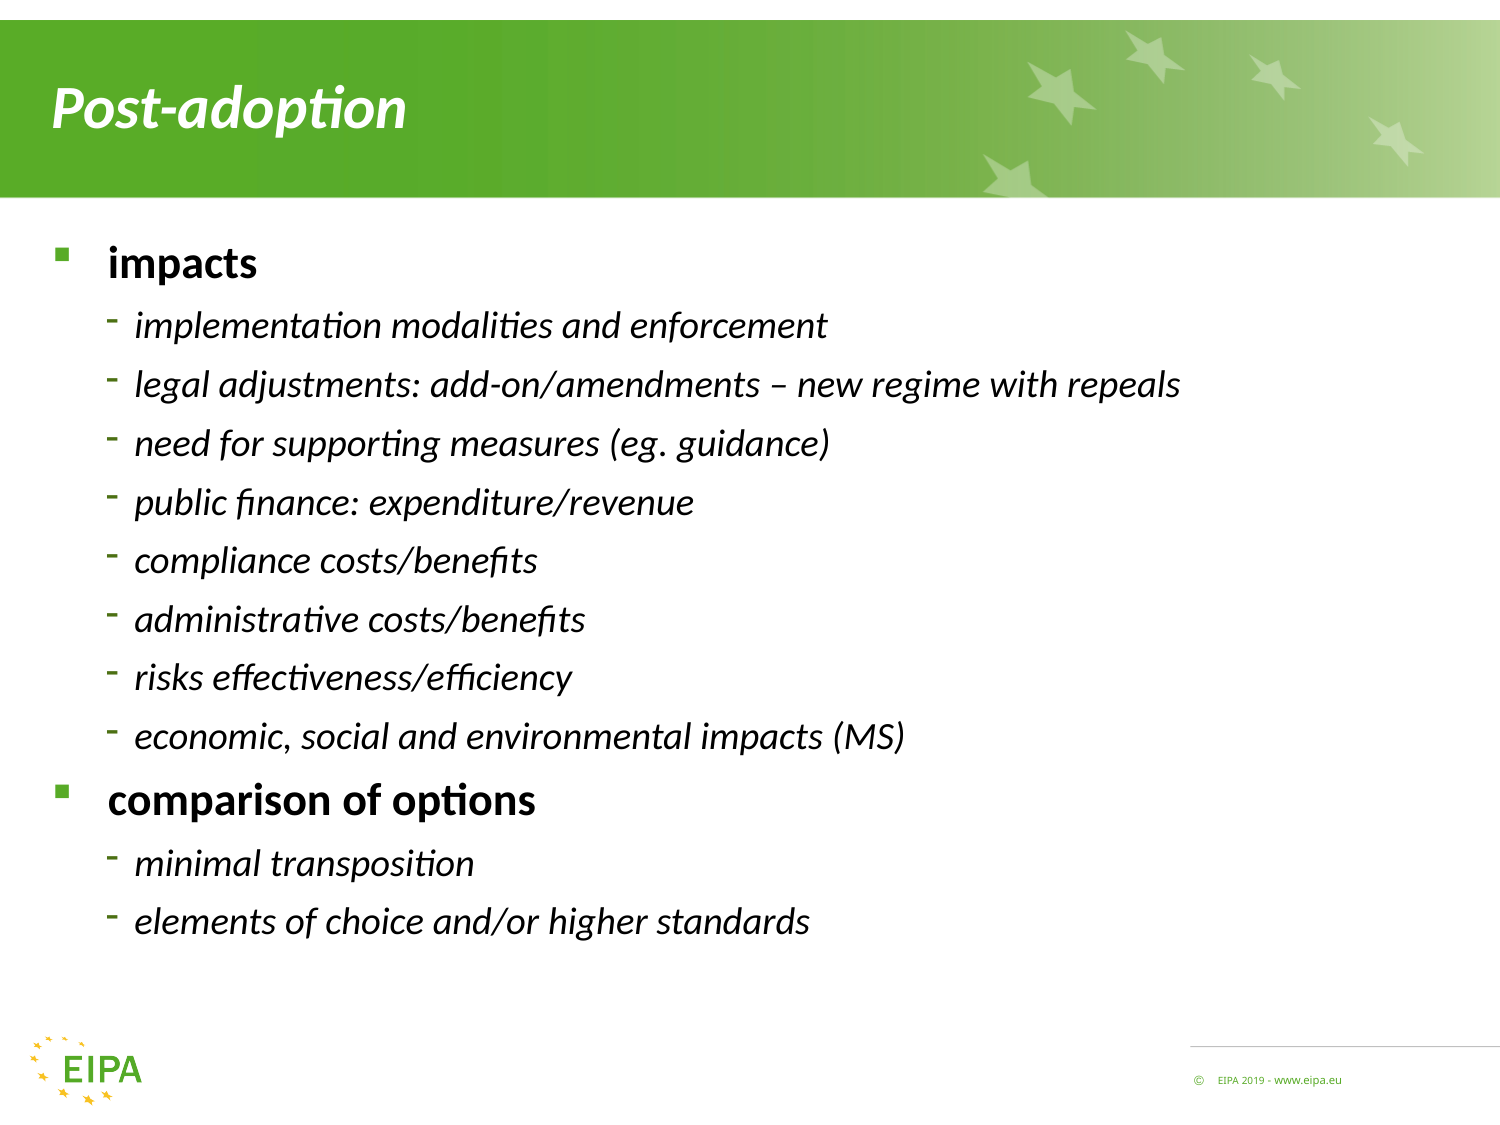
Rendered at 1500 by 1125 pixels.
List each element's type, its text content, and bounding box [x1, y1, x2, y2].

list impacts implementation modalities and enforcement legal adjustments: add-on/amendments – new regime with repeals need for supporting measures (eg. guidance) public finance: expenditure/revenue compliance costs/benefits administrative costs/benefits risks effectiveness/efficiency economic, social and environmental impacts (MS) comparison of options minimal transposition elements of choice and/or higher standards [51, 225, 1450, 995]
title Post-adoption [51, 58, 1450, 157]
picture [0, 0, 1500, 1125]
